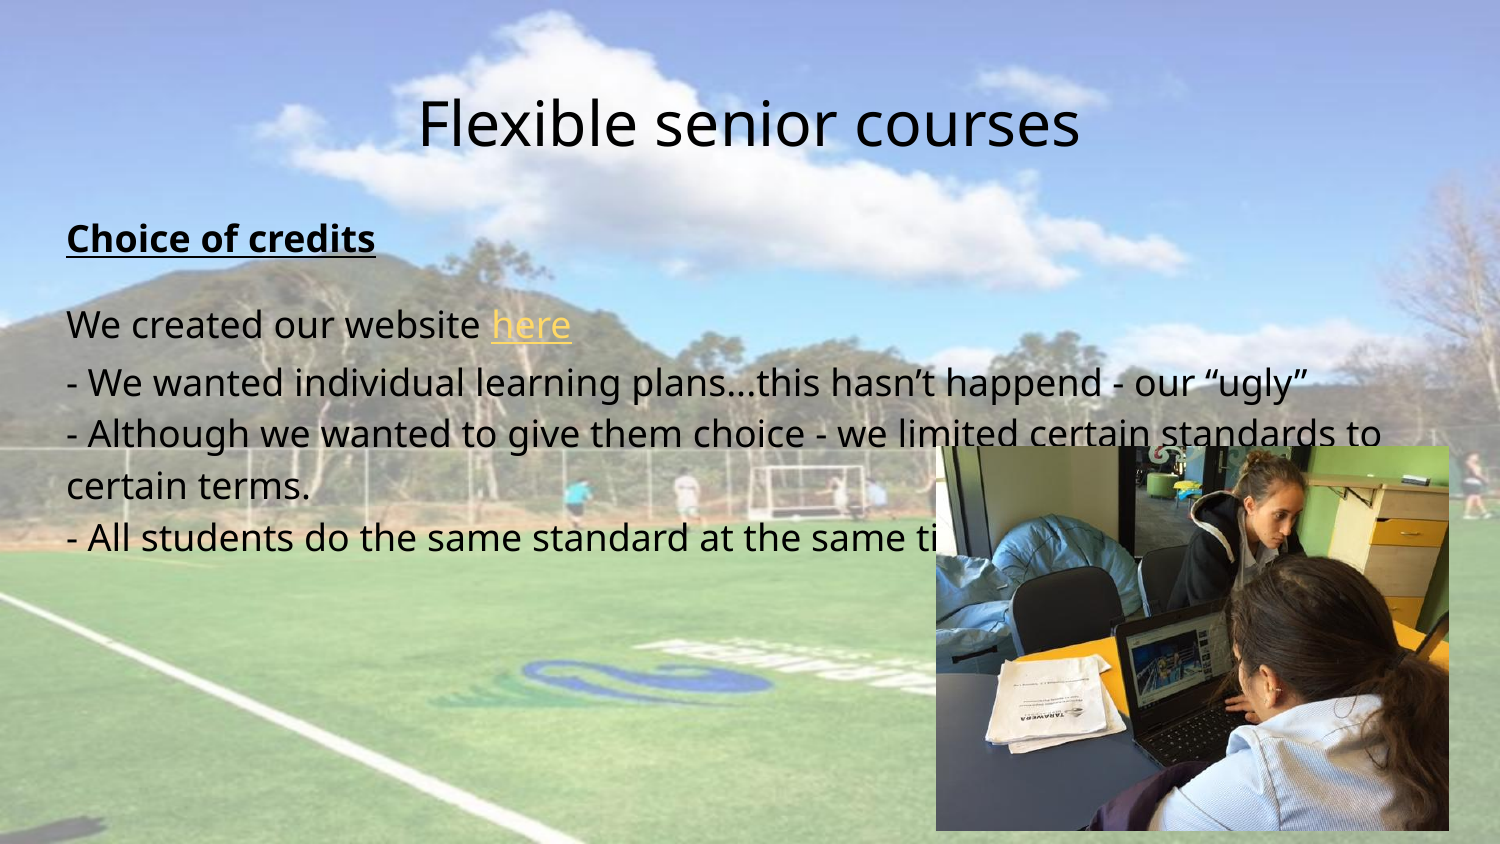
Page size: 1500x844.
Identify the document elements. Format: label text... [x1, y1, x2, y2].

list Choice of credits We created our website here - We wanted individual learning plans...this hasn’t happend - our “ugly” - Although we wanted to give them choice - we limited certain standards to certain terms. - All students do the same standard at the same time [51, 193, 1449, 754]
picture [0, 0, 1500, 844]
title Flexible senior courses [51, 68, 1449, 163]
